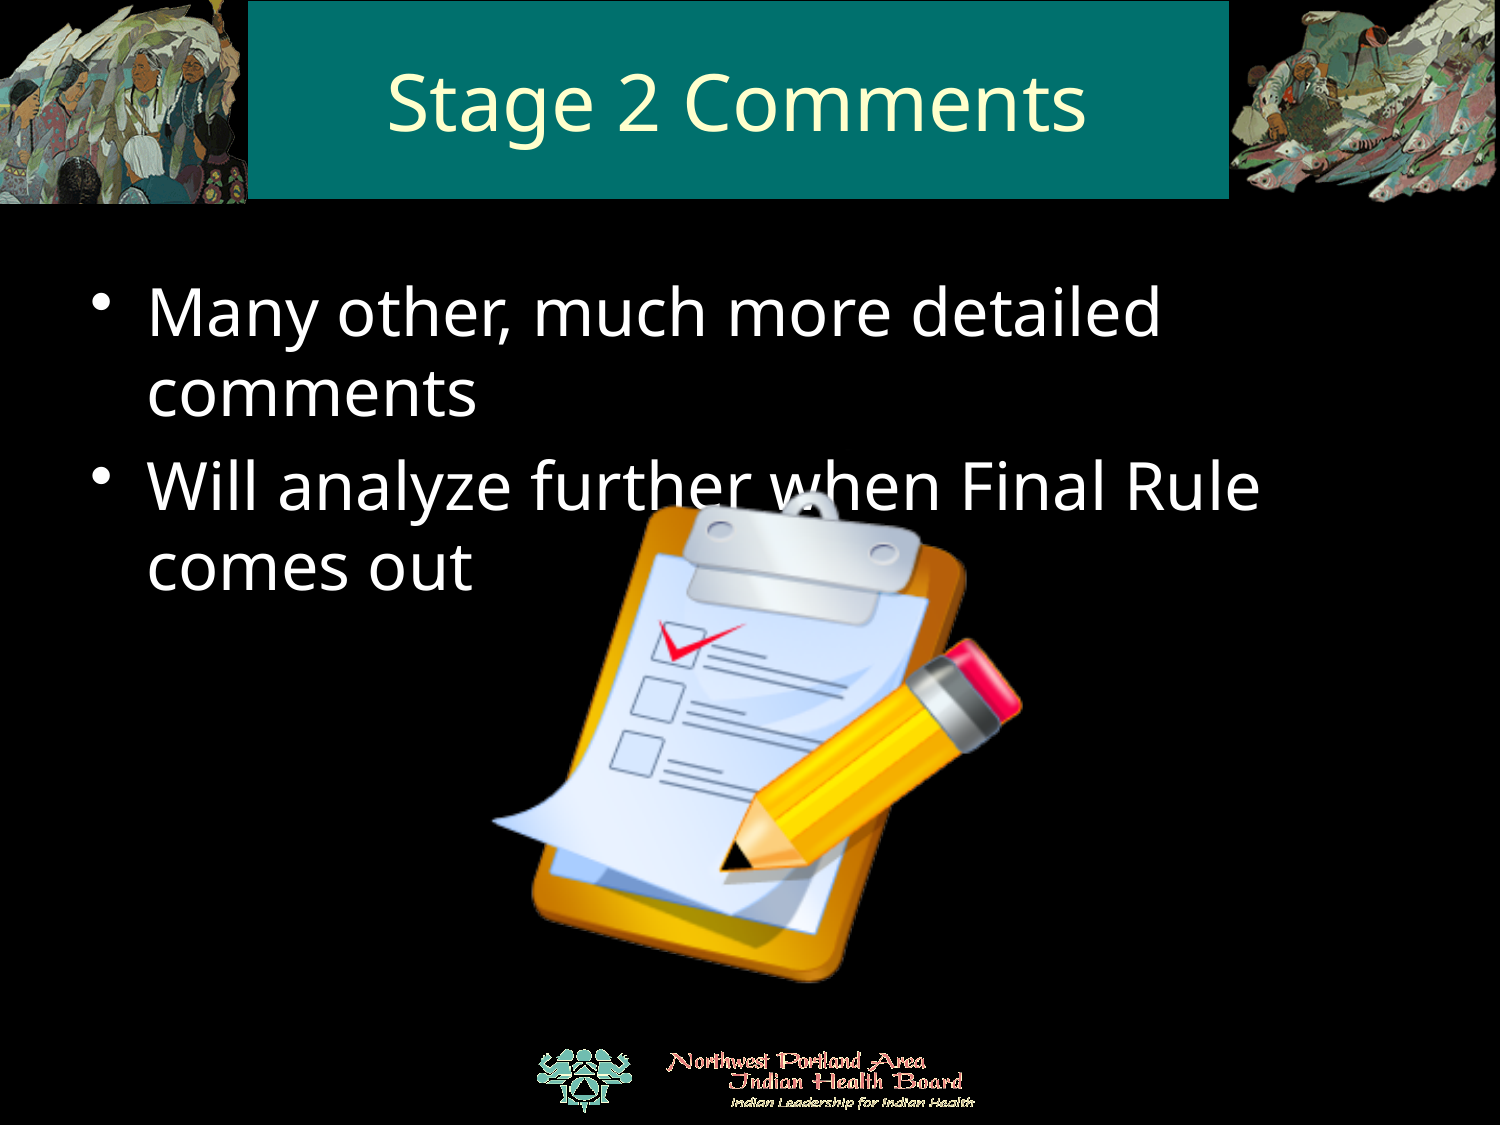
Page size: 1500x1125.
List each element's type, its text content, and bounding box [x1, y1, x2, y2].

picture [0, 0, 248, 204]
picture [1229, 0, 1500, 204]
list Many other, much more detailed comments Will analyze further when Final Rule comes out [75, 262, 1425, 1005]
title Stage 2 Comments [249, 0, 1226, 201]
picture [446, 449, 1048, 1113]
